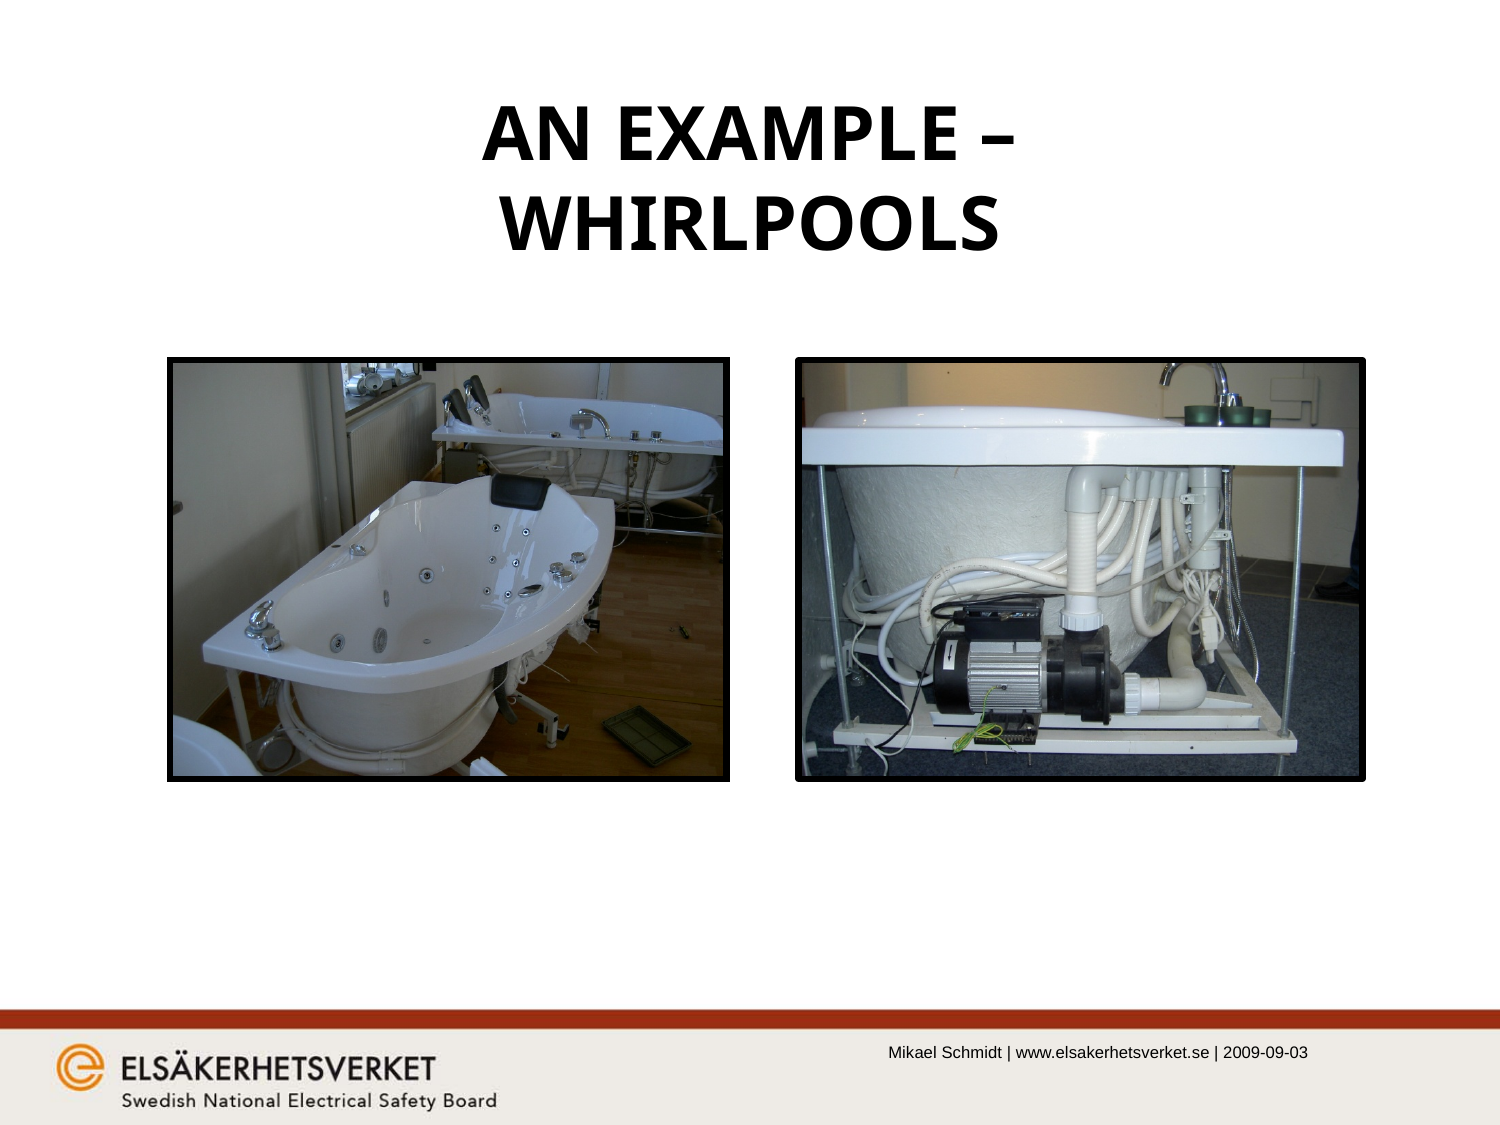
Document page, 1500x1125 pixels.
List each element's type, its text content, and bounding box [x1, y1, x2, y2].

title AN EXAMPLE – WHIRLPOOLS [74, 81, 1426, 270]
footer Mikael Schmidt | www.elsakerhetsverket.se | 2009-09-03 [738, 1034, 1460, 1103]
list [173, 363, 724, 777]
picture [0, 0, 1500, 1125]
